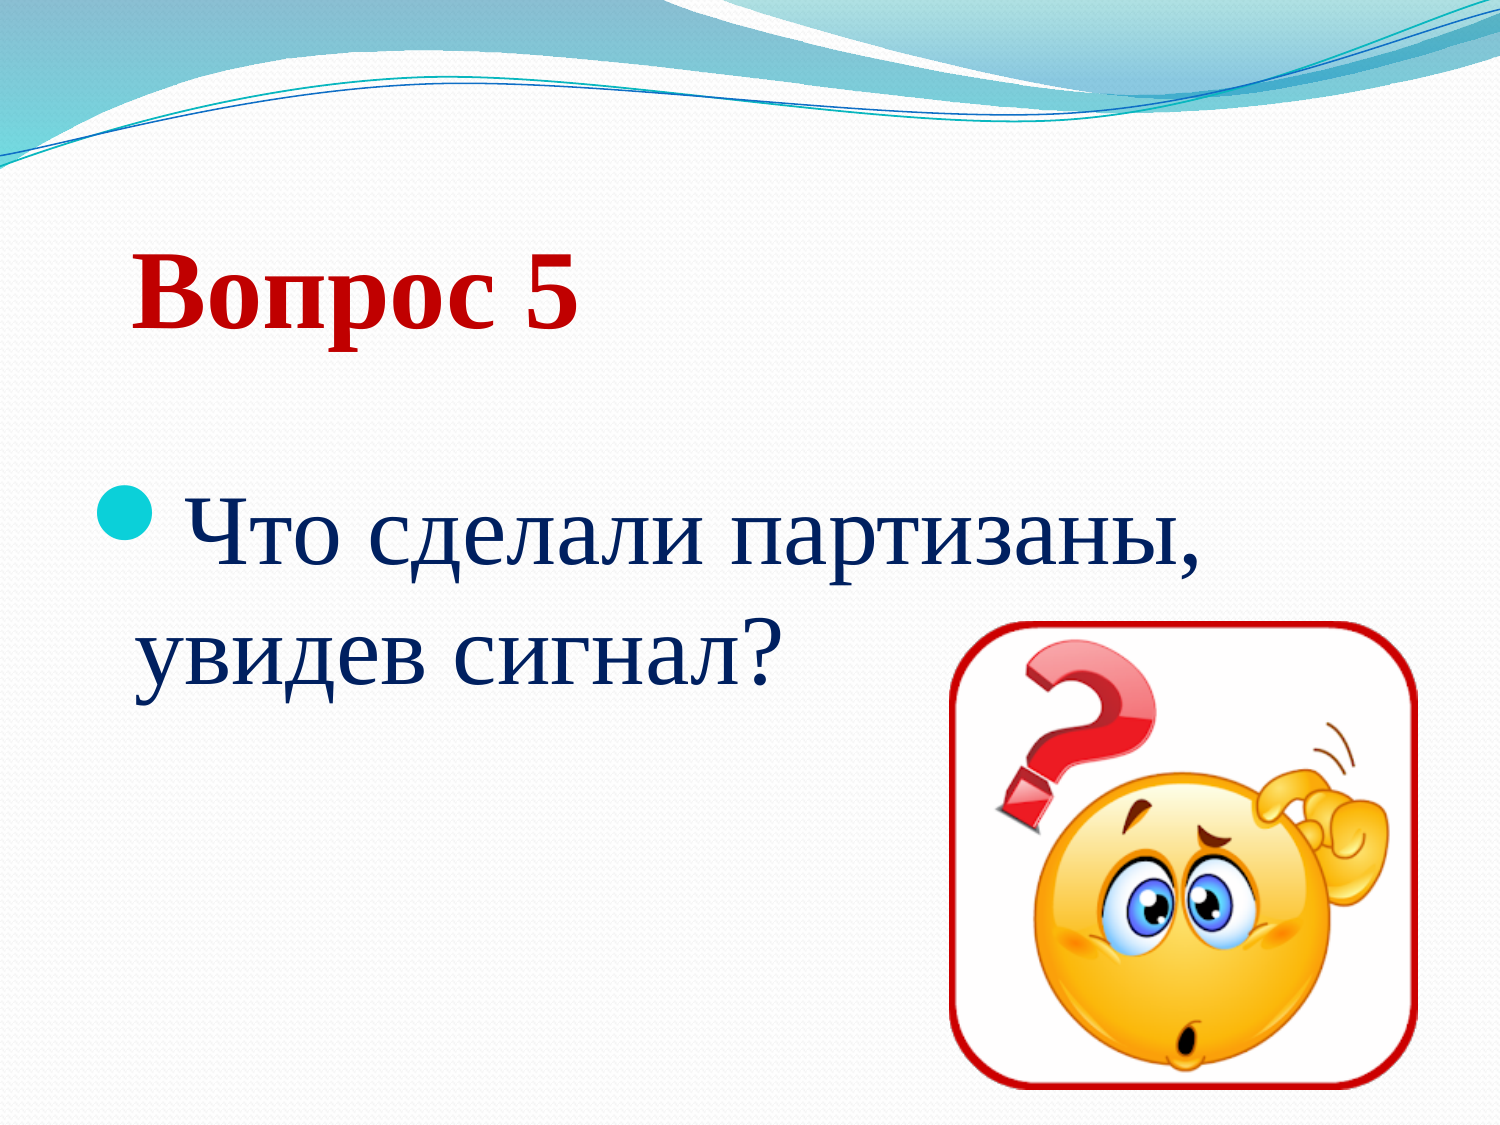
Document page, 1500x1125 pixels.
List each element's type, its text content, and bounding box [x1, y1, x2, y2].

picture [948, 620, 1419, 1091]
title Вопрос 5 [75, 115, 1425, 317]
list Что сделали партизаны, увидев сигнал? [75, 317, 1425, 1038]
